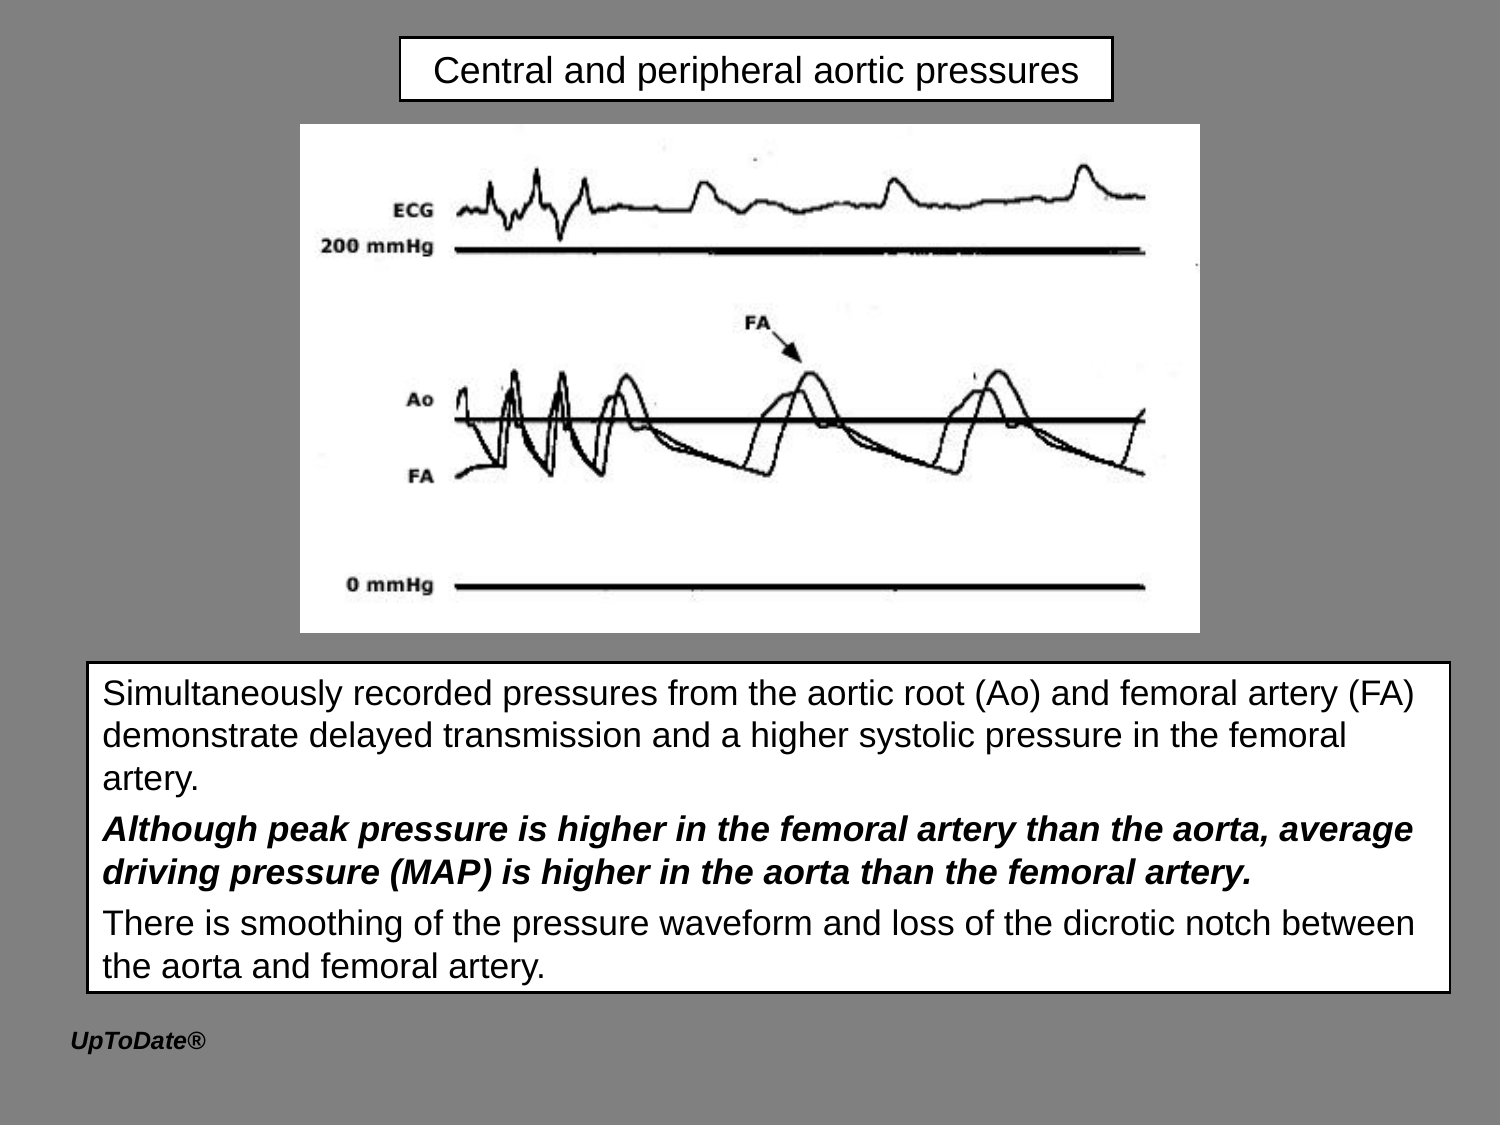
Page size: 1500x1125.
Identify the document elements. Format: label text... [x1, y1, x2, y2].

text_box Simultaneously recorded pressures from the aortic root (Ao) and femoral artery (FA) demonstrate delayed transmission and a higher systolic pressure in the femoral artery. Although peak pressure is higher in the femoral artery than the aorta, average driving pressure (MAP) is higher in the aorta than the femoral artery. There is smoothing of the pressure waveform and loss of the dicrotic notch between the aorta and femoral artery. [87, 662, 1450, 993]
title Central and peripheral aortic pressures [399, 36, 1114, 102]
text_box UpToDate® [62, 1000, 226, 1065]
picture [299, 124, 1201, 634]
